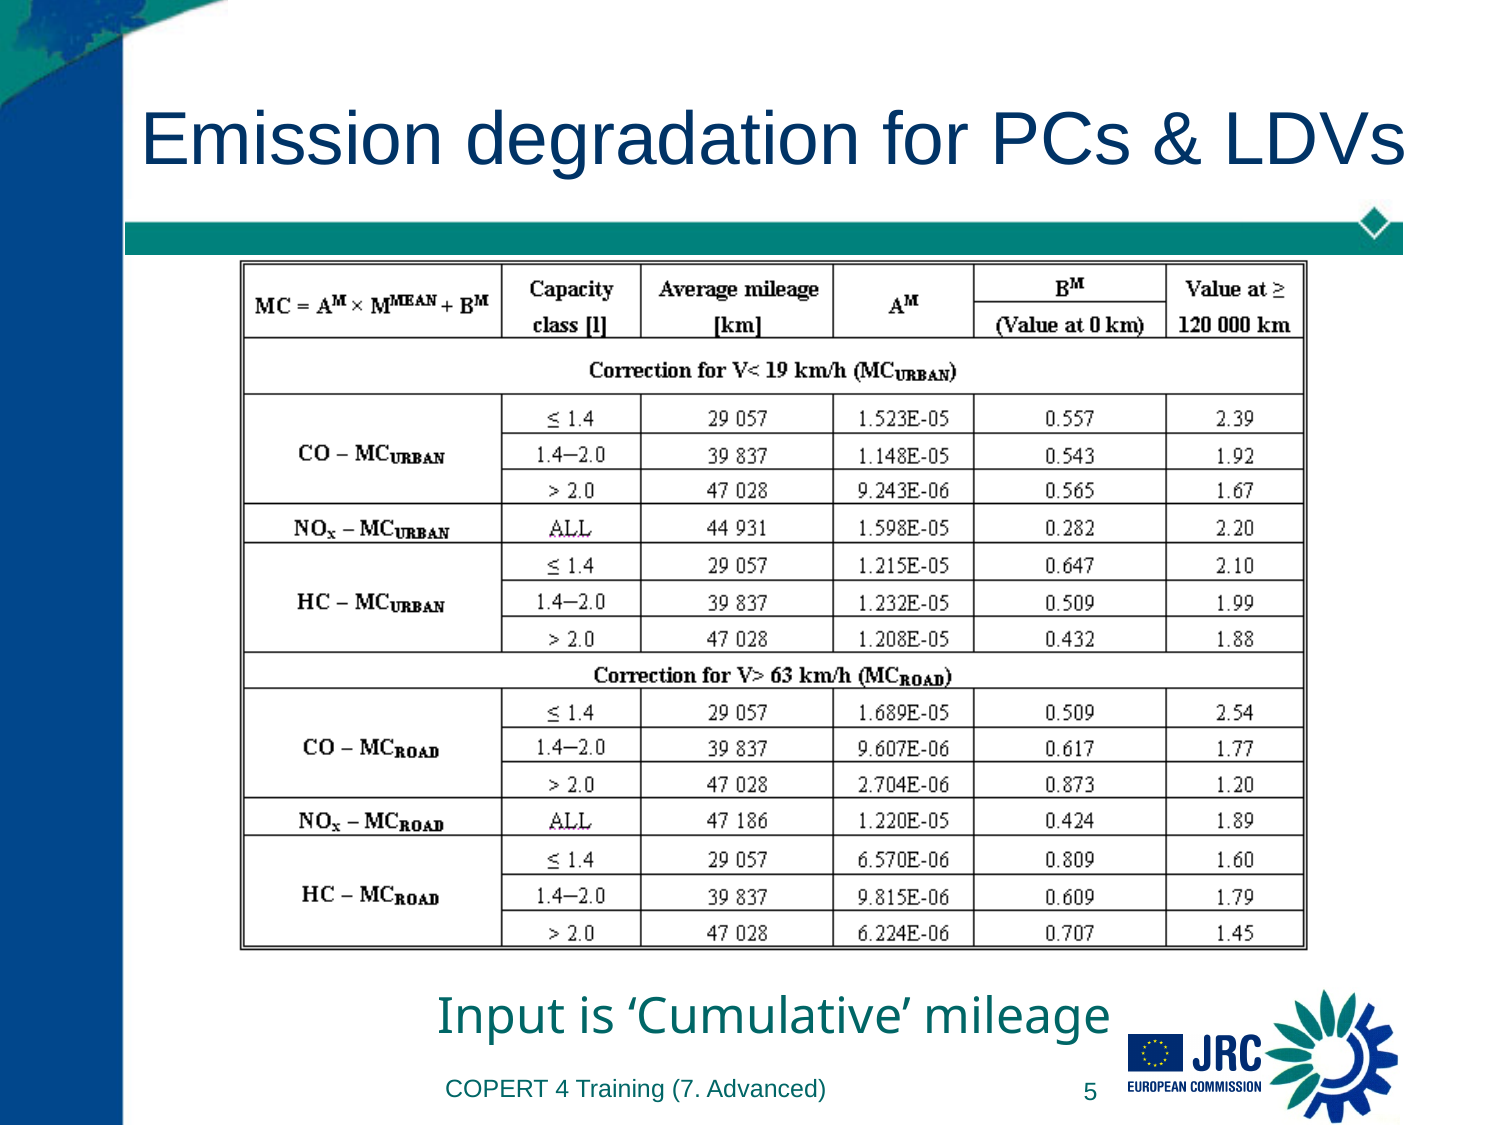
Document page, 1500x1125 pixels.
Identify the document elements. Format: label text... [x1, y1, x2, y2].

slide_number 5 [987, 1062, 1113, 1113]
footer COPERT 4 Training (7. Advanced) [324, 1062, 948, 1110]
picture [1128, 1034, 1261, 1092]
text_box Input is ‘Cumulative’ mileage [422, 976, 1128, 1051]
picture [1262, 987, 1400, 1125]
title Emission degradation for PCs & LDVs [124, 33, 1471, 188]
picture [0, 0, 1403, 1125]
